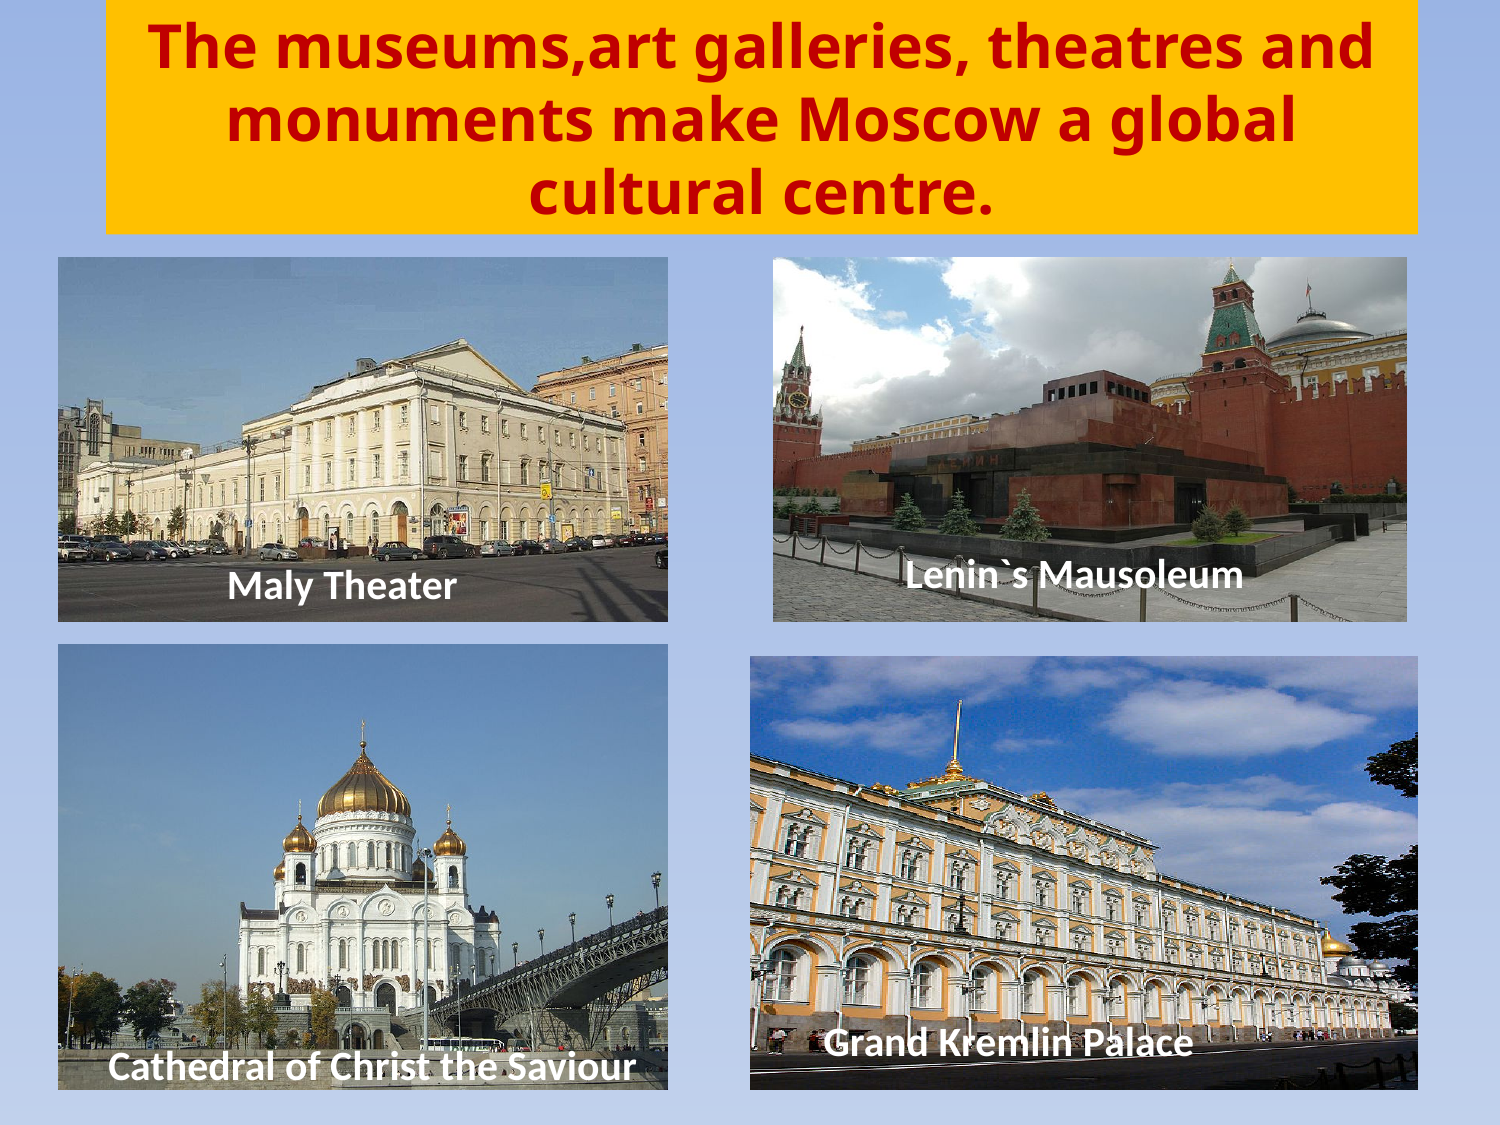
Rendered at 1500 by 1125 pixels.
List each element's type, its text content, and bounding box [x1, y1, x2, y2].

picture [749, 655, 1419, 1091]
title The museums,art galleries, theatres and monuments make Moscow a global cultural centre. [106, 0, 1418, 235]
picture [58, 257, 669, 622]
picture [58, 644, 669, 1091]
picture [773, 257, 1407, 622]
